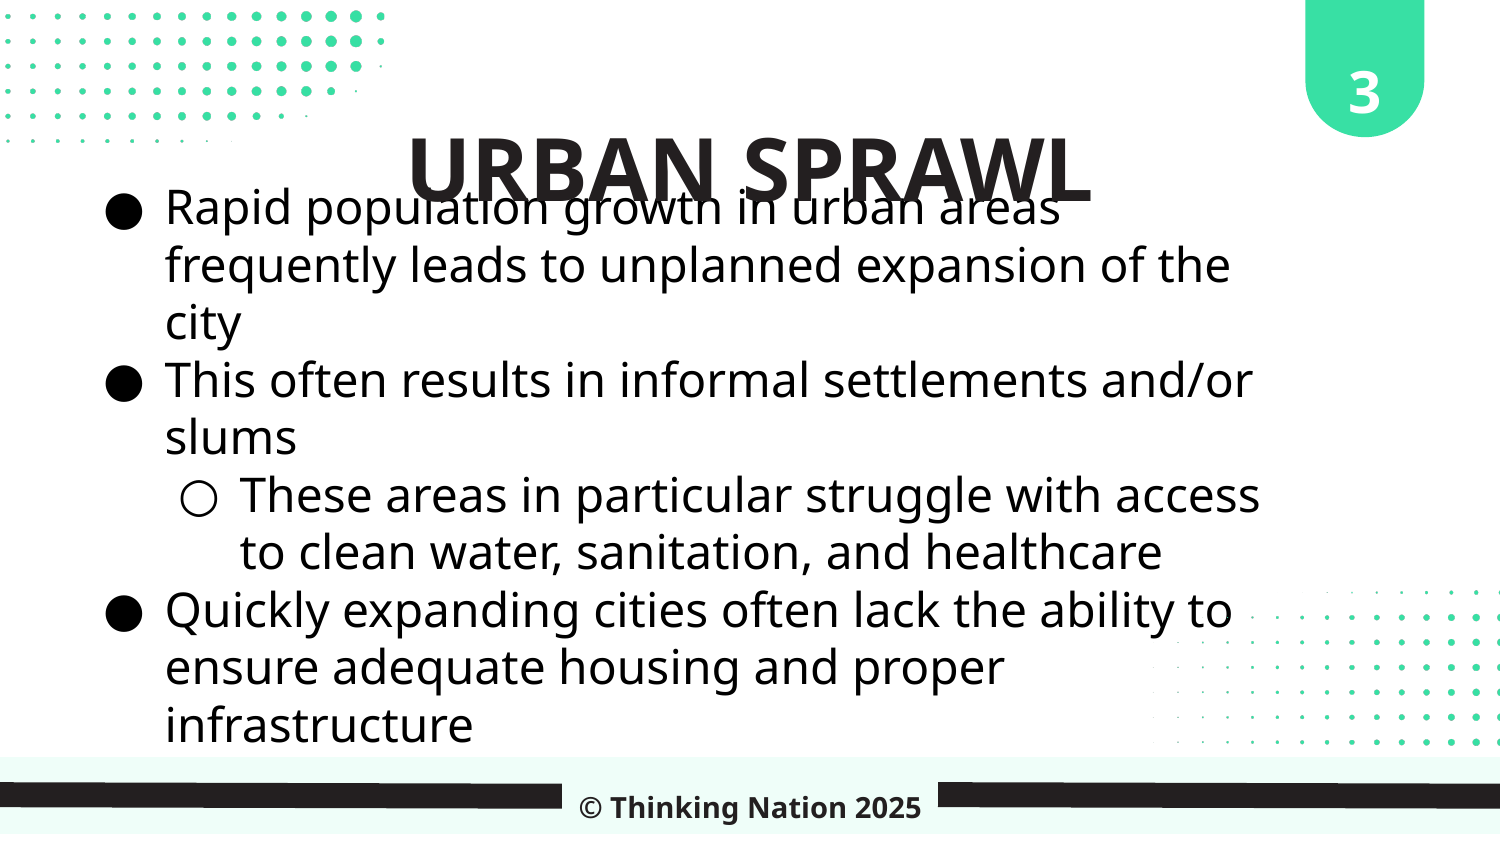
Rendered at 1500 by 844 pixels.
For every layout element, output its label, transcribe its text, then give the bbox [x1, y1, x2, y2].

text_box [1300, 0, 1430, 138]
text_box URBAN SPRAWL [209, 71, 1291, 219]
text_box [0, 0, 385, 144]
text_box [0, 756, 1500, 835]
text_box Rapid population growth in urban areas frequently leads to unplanned expansion of the city This often results in informal settlements and/or slums These areas in particular struggle with access to clean water, sanitation, and healthcare Quickly expanding cities often lack the ability to ensure adequate housing and proper infrastructure [89, 176, 1301, 752]
text_box [1128, 590, 1500, 755]
